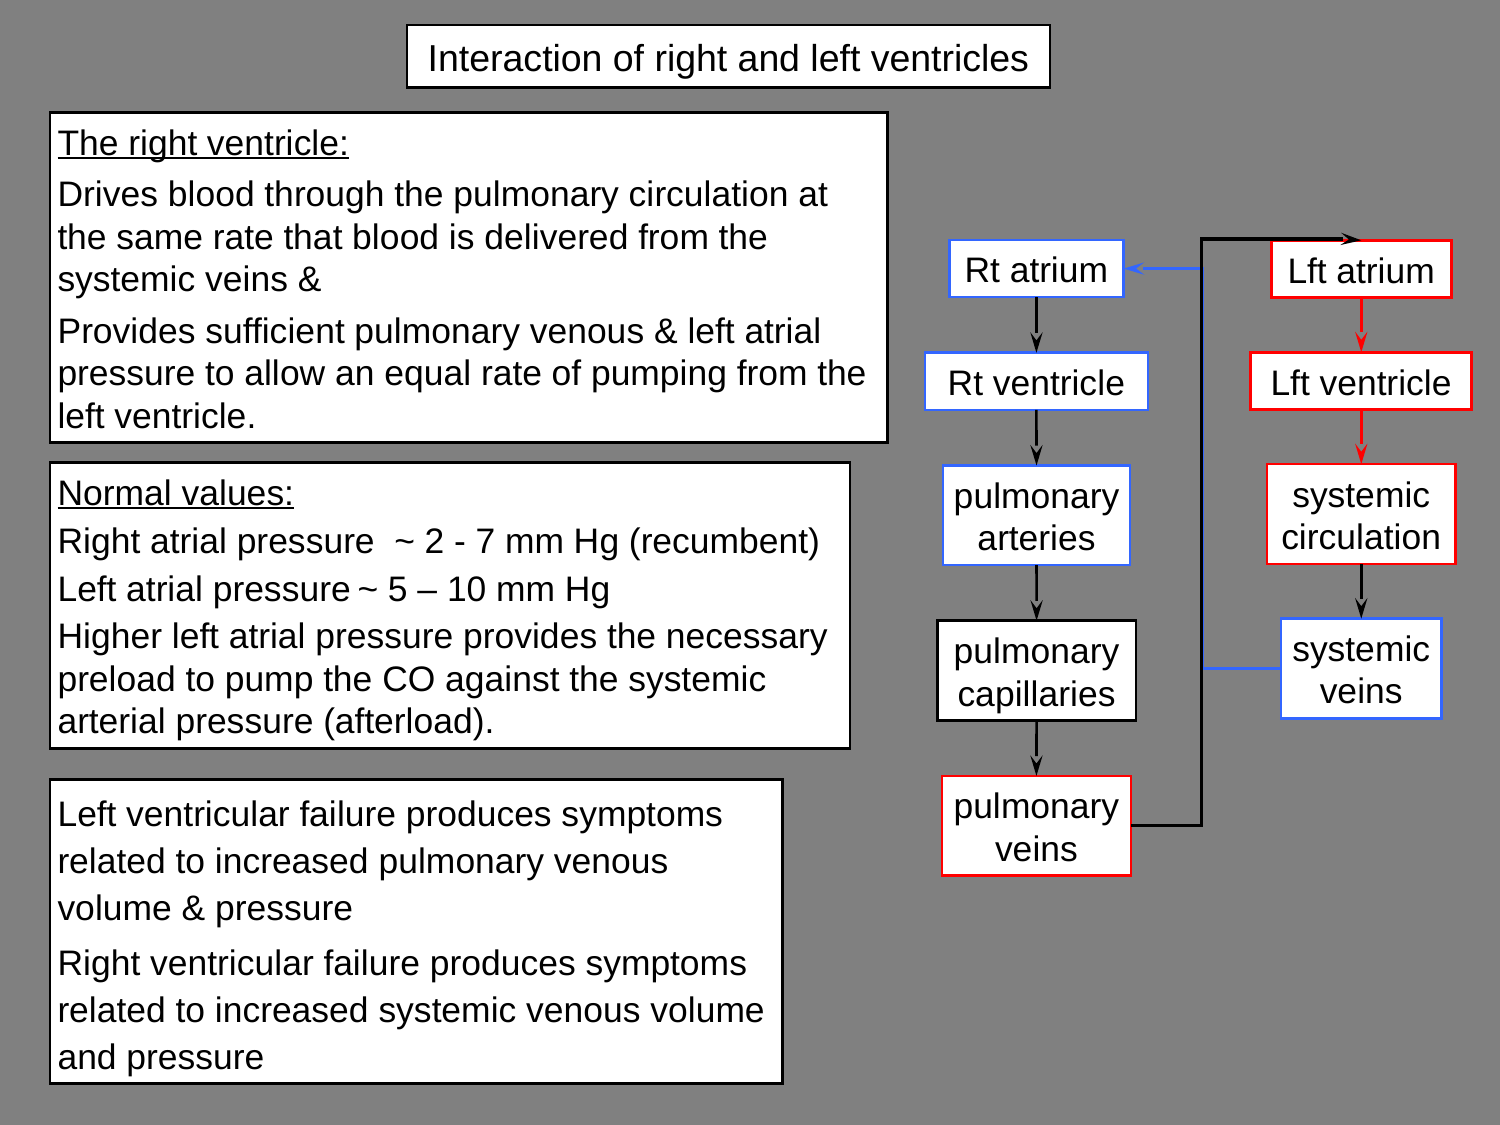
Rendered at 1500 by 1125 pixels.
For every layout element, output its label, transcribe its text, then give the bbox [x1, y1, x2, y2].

text_box Normal values: Right atrial pressure ~ 2 - 7 mm Hg (recumbent) Left atrial pressure ~ 5 – 10 mm Hg Higher left atrial pressure provides the necessary preload to pump the CO against the systemic arterial pressure (afterload). [50, 462, 850, 749]
text_box The right ventricle: Drives blood through the pulmonary circulation at the same rate that blood is delivered from the systemic veins & Provides sufficient pulmonary venous & left atrial pressure to allow an equal rate of pumping from the left ventricle. [49, 112, 888, 443]
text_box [924, 237, 1472, 878]
text_box Left ventricular failure produces symptoms related to increased pulmonary venous volume & pressure Right ventricular failure produces symptoms related to increased systemic venous volume and pressure [50, 779, 783, 1084]
title Interaction of right and left ventricles [406, 24, 1051, 89]
